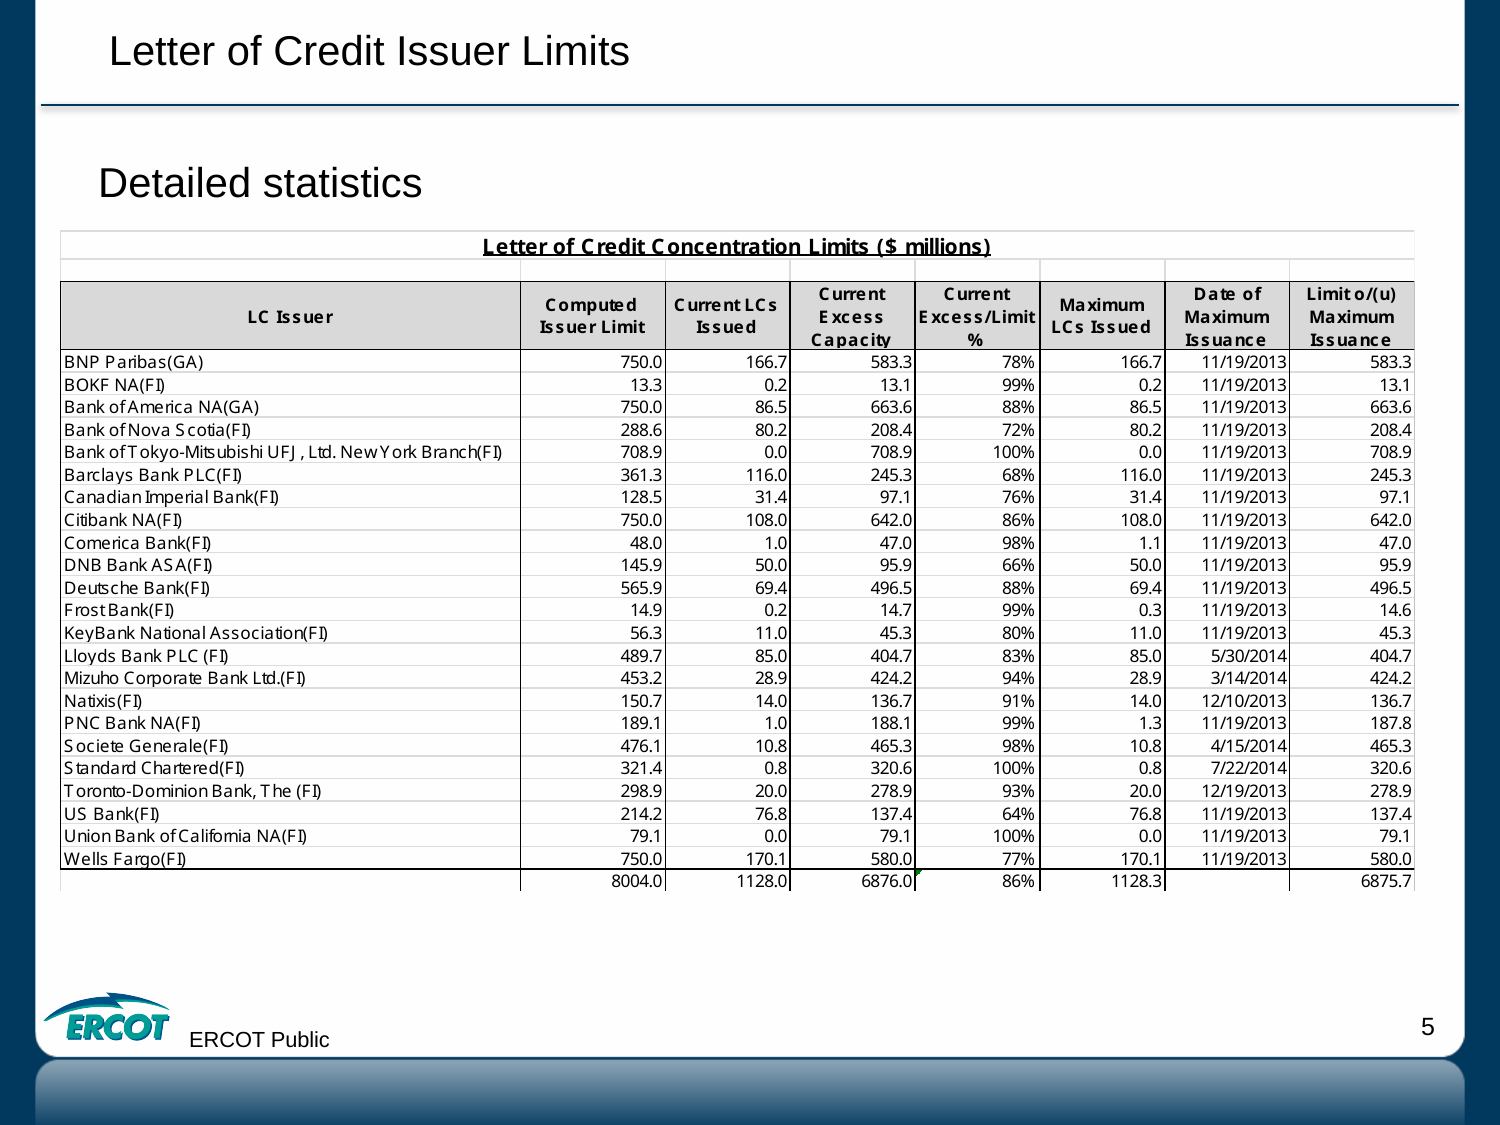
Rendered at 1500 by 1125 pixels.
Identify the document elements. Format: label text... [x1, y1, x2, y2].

text_box Letter of Credit Issuer Limits [93, 2, 1346, 96]
picture [35, 0, 1465, 1125]
text_box ERCOT Public [174, 991, 1301, 1059]
text_box Detailed statistics [83, 148, 1421, 213]
